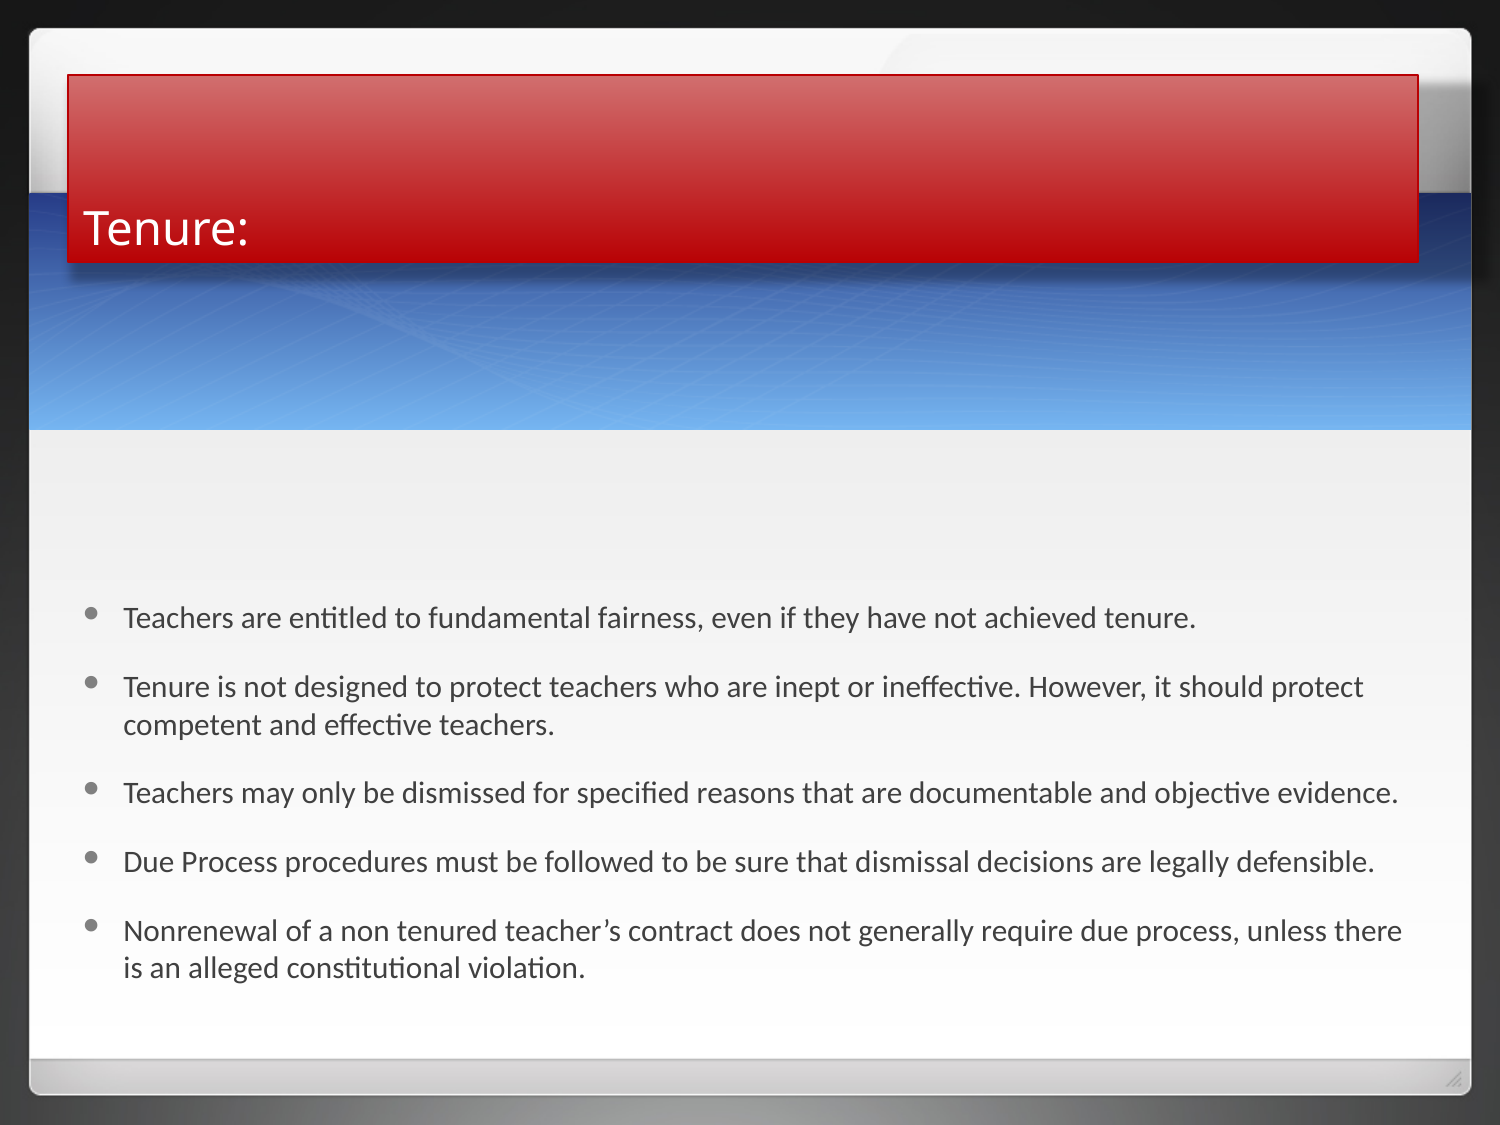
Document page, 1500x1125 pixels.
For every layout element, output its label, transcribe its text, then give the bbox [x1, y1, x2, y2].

picture [0, 0, 1500, 1125]
title Tenure: [67, 74, 1419, 263]
list Teachers are entitled to fundamental fairness, even if they have not achieved tenure. Tenure is not designed to protect teachers who are inept or ineffective. However, it should protect competent and effective teachers. Teachers may only be dismissed for specified reasons that are documentable and objective evidence. Due Process procedures must be followed to be sure that dismissal decisions are legally defensible. Nonrenewal of a non tenured teacher’s contract does not generally require due process, unless there is an alleged constitutional violation. [68, 452, 1432, 1025]
